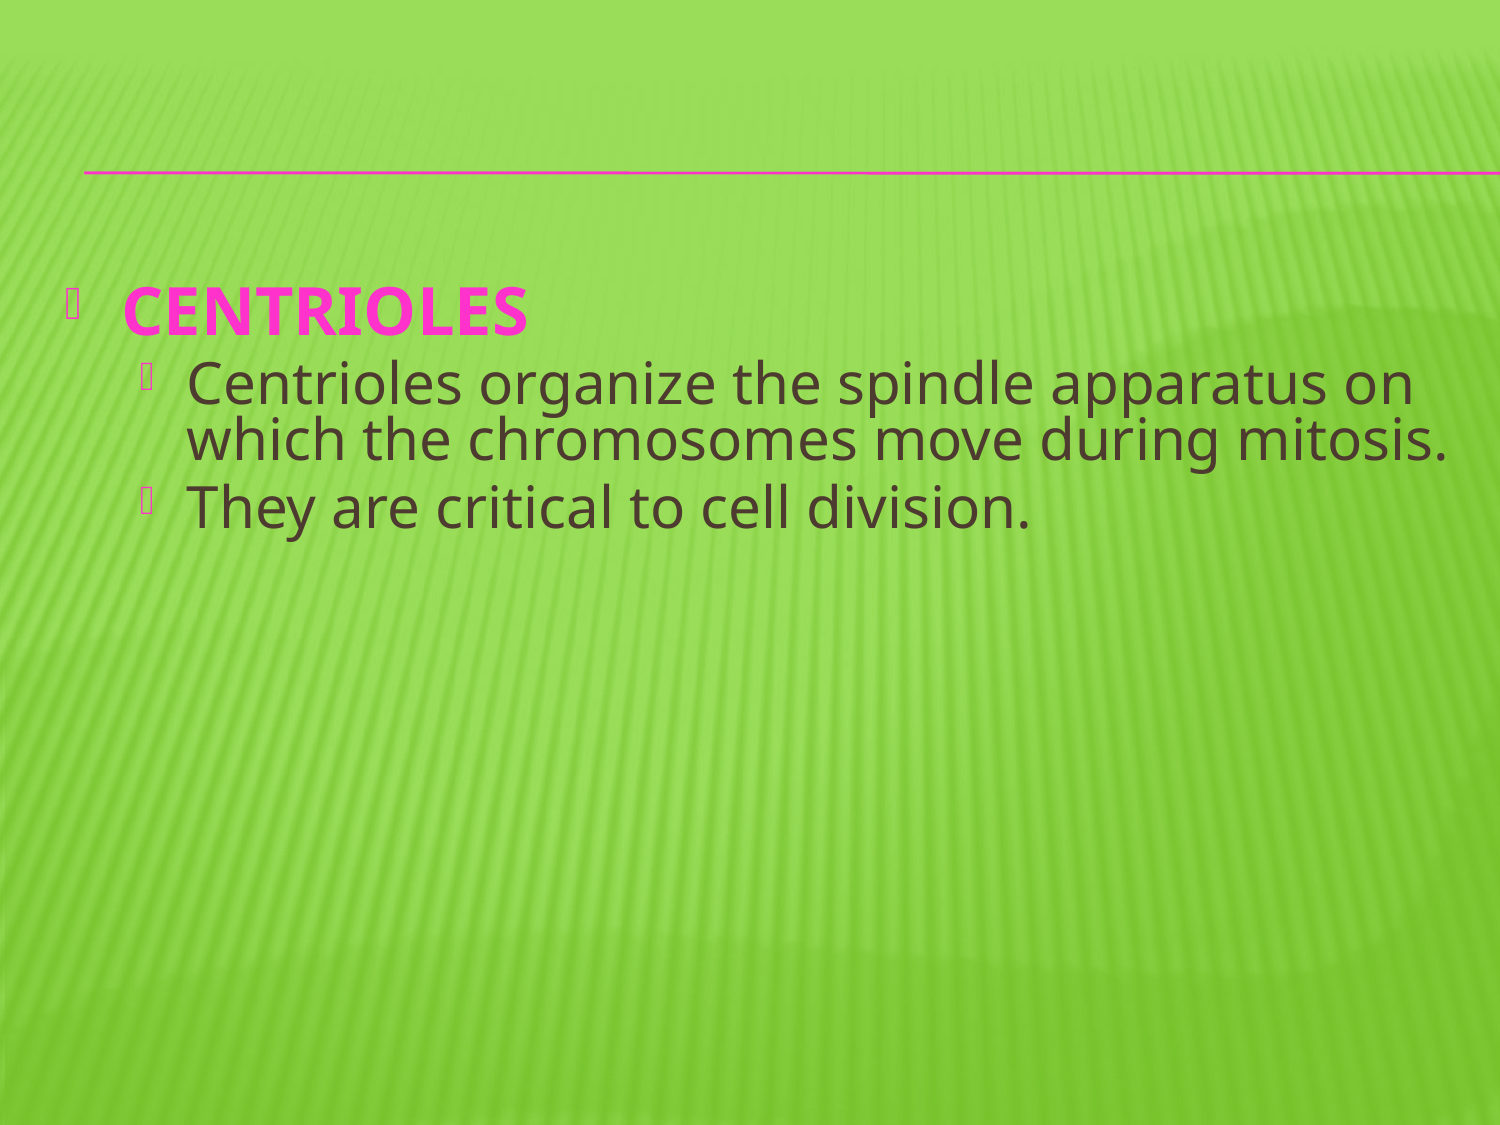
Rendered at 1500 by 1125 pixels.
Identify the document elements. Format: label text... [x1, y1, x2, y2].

list CENTRIOLES Centrioles organize the spindle apparatus on which the chromosomes move during mitosis. They are critical to cell division. [50, 187, 1475, 998]
